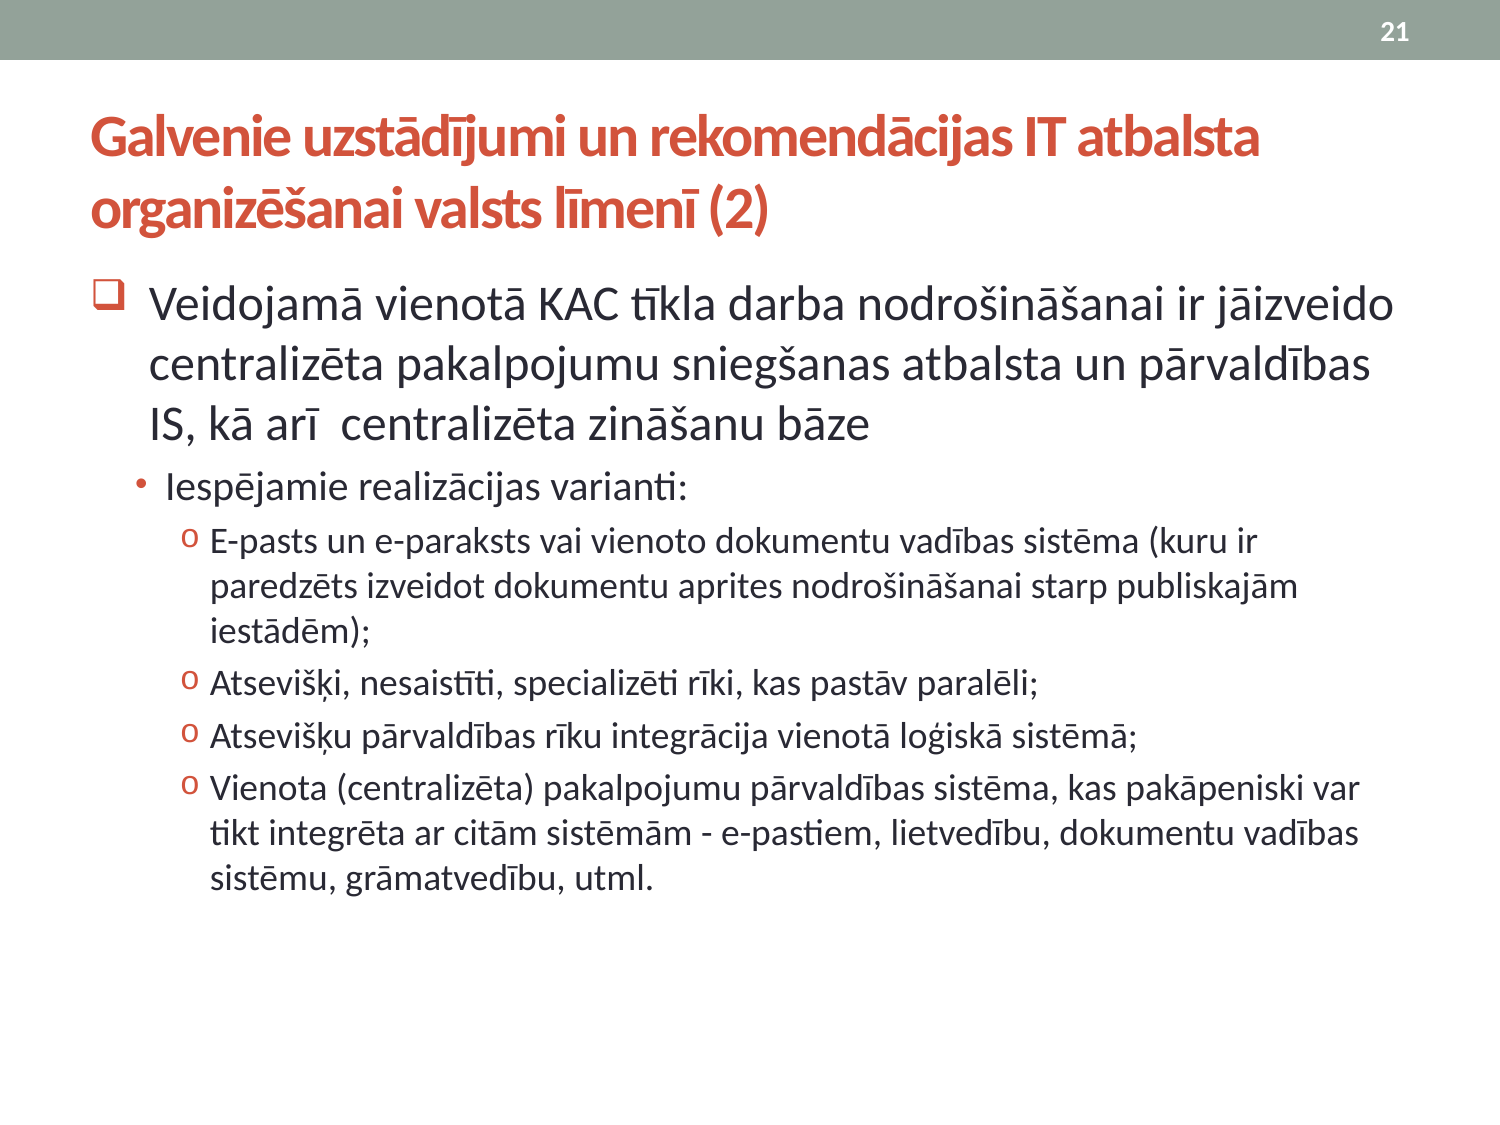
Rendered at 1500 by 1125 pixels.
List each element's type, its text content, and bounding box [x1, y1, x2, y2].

slide_number 21 [1250, 3, 1425, 57]
list Veidojamā vienotā KAC tīkla darba nodrošināšanai ir jāizveido centralizēta pakalpojumu sniegšanas atbalsta un pārvaldības IS, kā arī centralizēta zināšanu bāze Iespējamie realizācijas varianti: E-pasts un e-paraksts vai vienoto dokumentu vadības sistēma (kuru ir paredzēts izveidot dokumentu aprites nodrošināšanai starp publiskajām iestādēm); Atsevišķi, nesaistīti, specializēti rīki, kas pastāv paralēli; Atsevišķu pārvaldības rīku integrācija vienotā loģiskā sistēmā; Vienota (centralizēta) pakalpojumu pārvaldības sistēma, kas pakāpeniski var tikt integrēta ar citām sistēmām - e-pastiem, lietvedību, dokumentu vadības sistēmu, grāmatvedību, utml. [75, 262, 1425, 1063]
title Galvenie uzstādījumi un rekomendācijas IT atbalsta organizēšanai valsts līmenī (2) [75, 87, 1425, 250]
